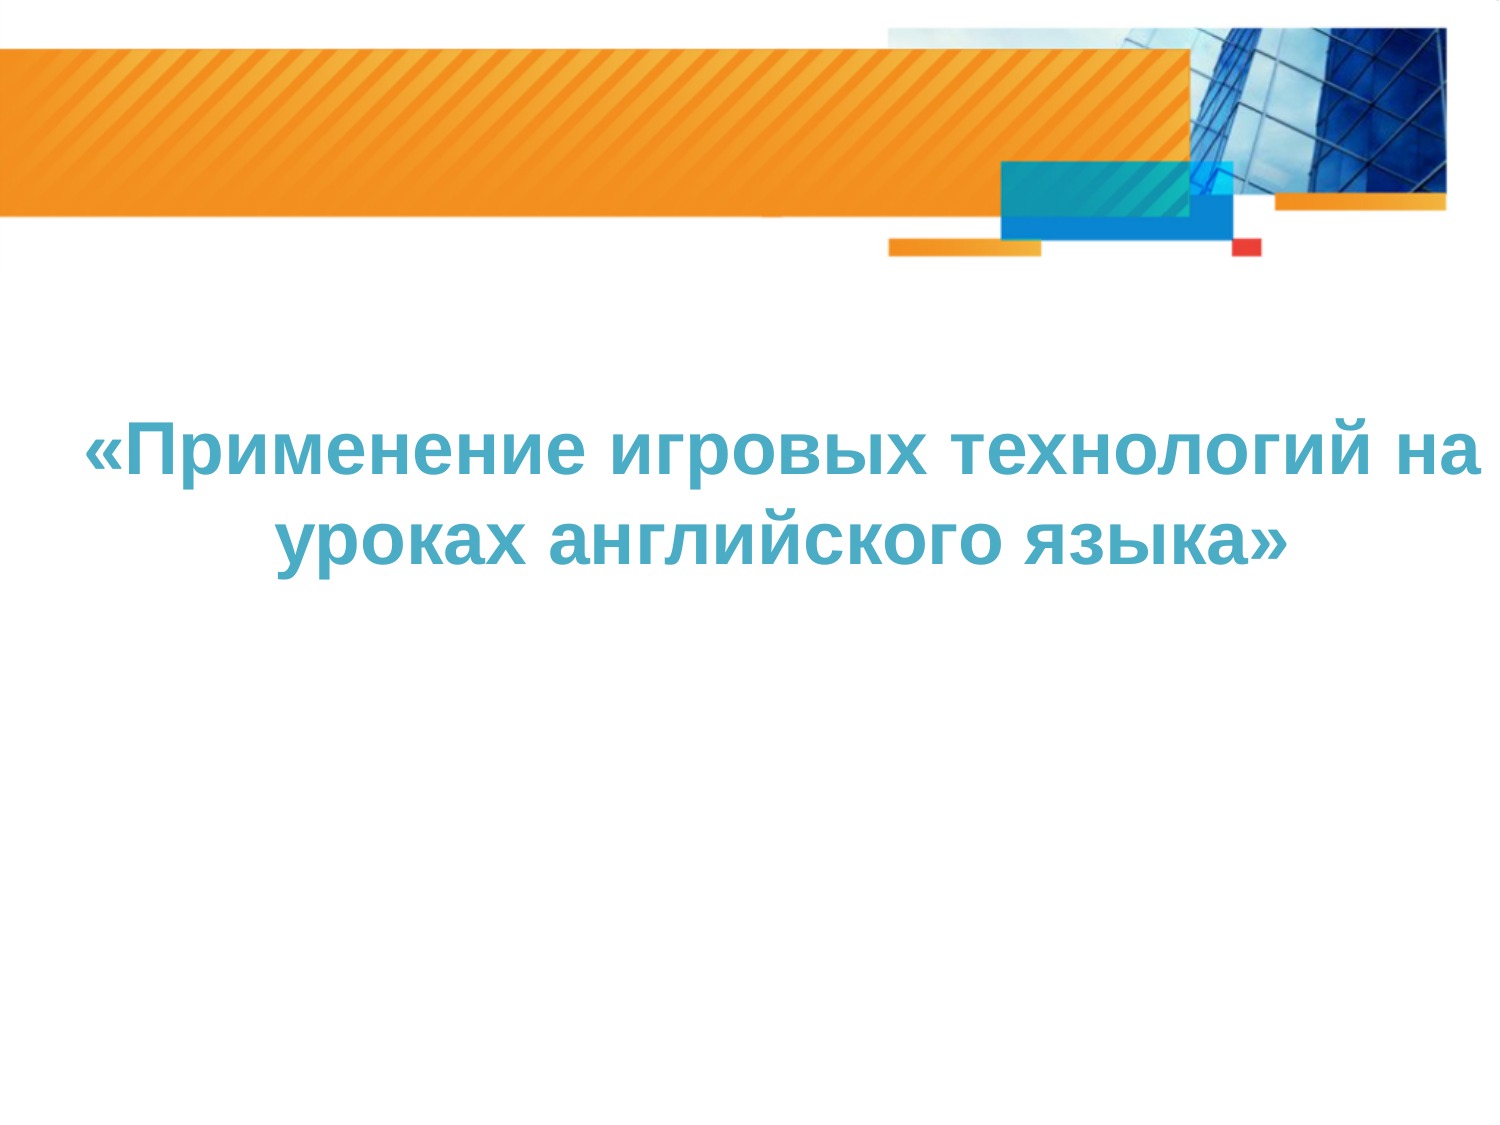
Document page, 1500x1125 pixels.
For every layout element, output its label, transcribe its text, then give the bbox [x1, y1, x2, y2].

text_box «Применение игровых технологий на уроках английского языка» [68, 302, 1497, 588]
picture [0, 0, 1500, 270]
